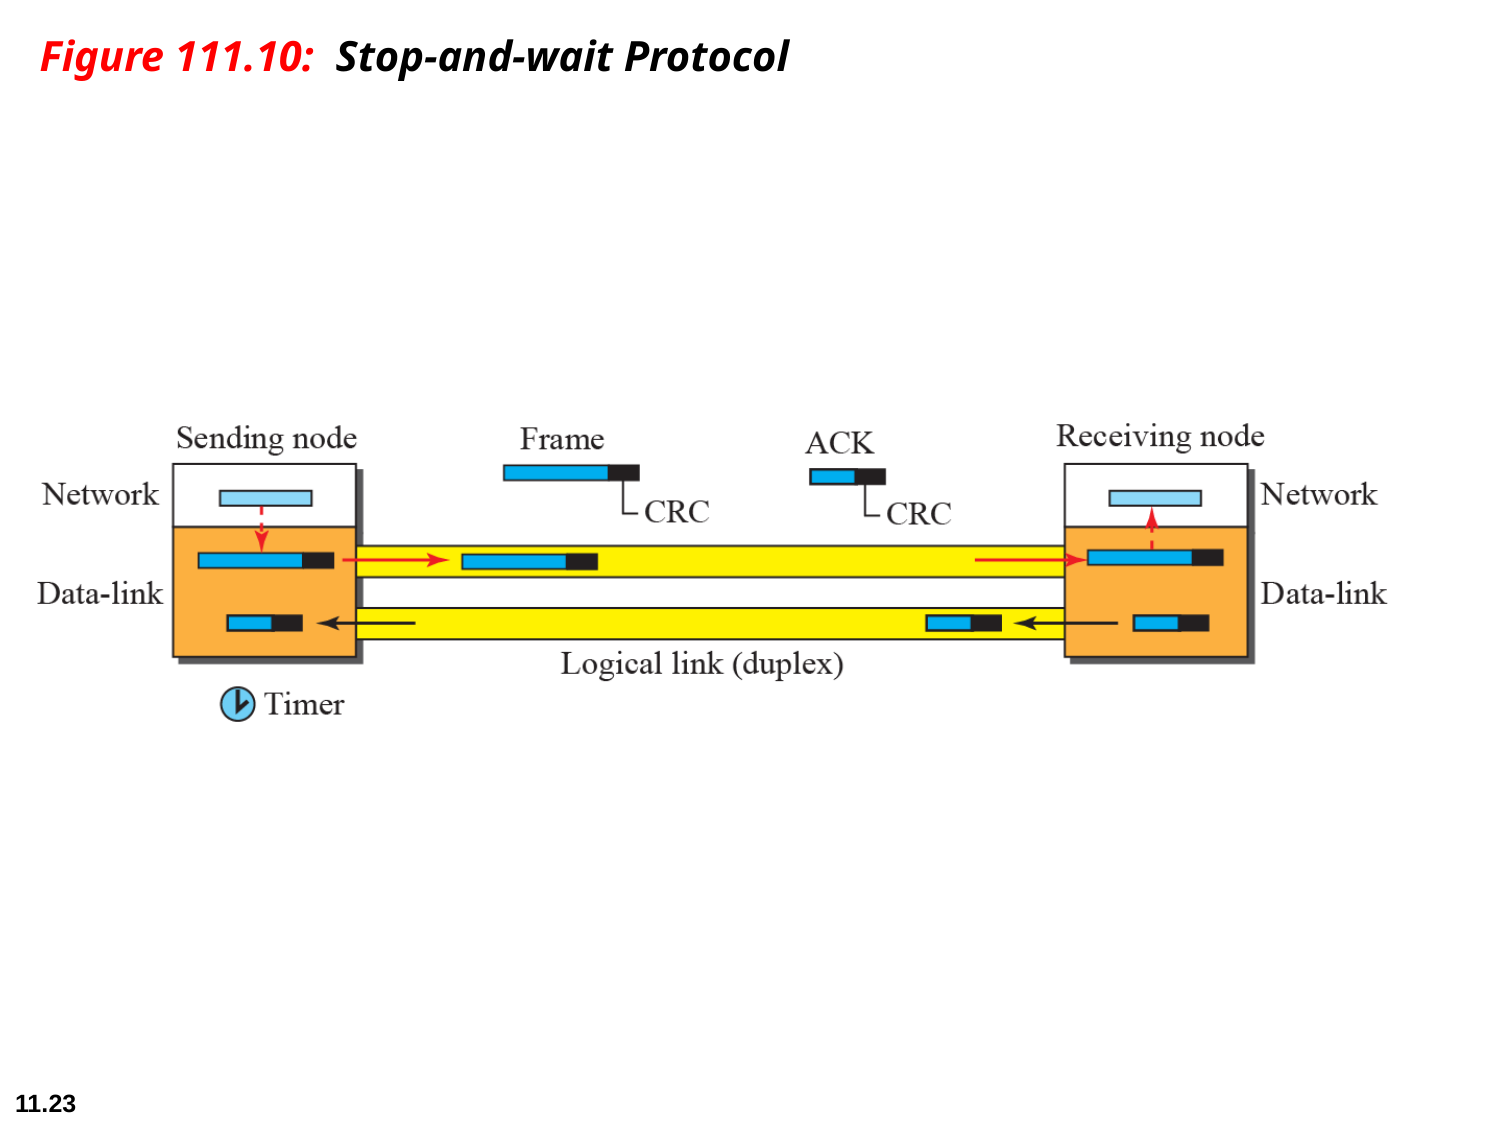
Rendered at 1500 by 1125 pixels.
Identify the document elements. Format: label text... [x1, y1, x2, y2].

slide_number 11.23 [0, 1049, 313, 1125]
text_box Figure 111.10: Stop-and-wait Protocol [24, 22, 1363, 87]
picture [37, 418, 1388, 726]
